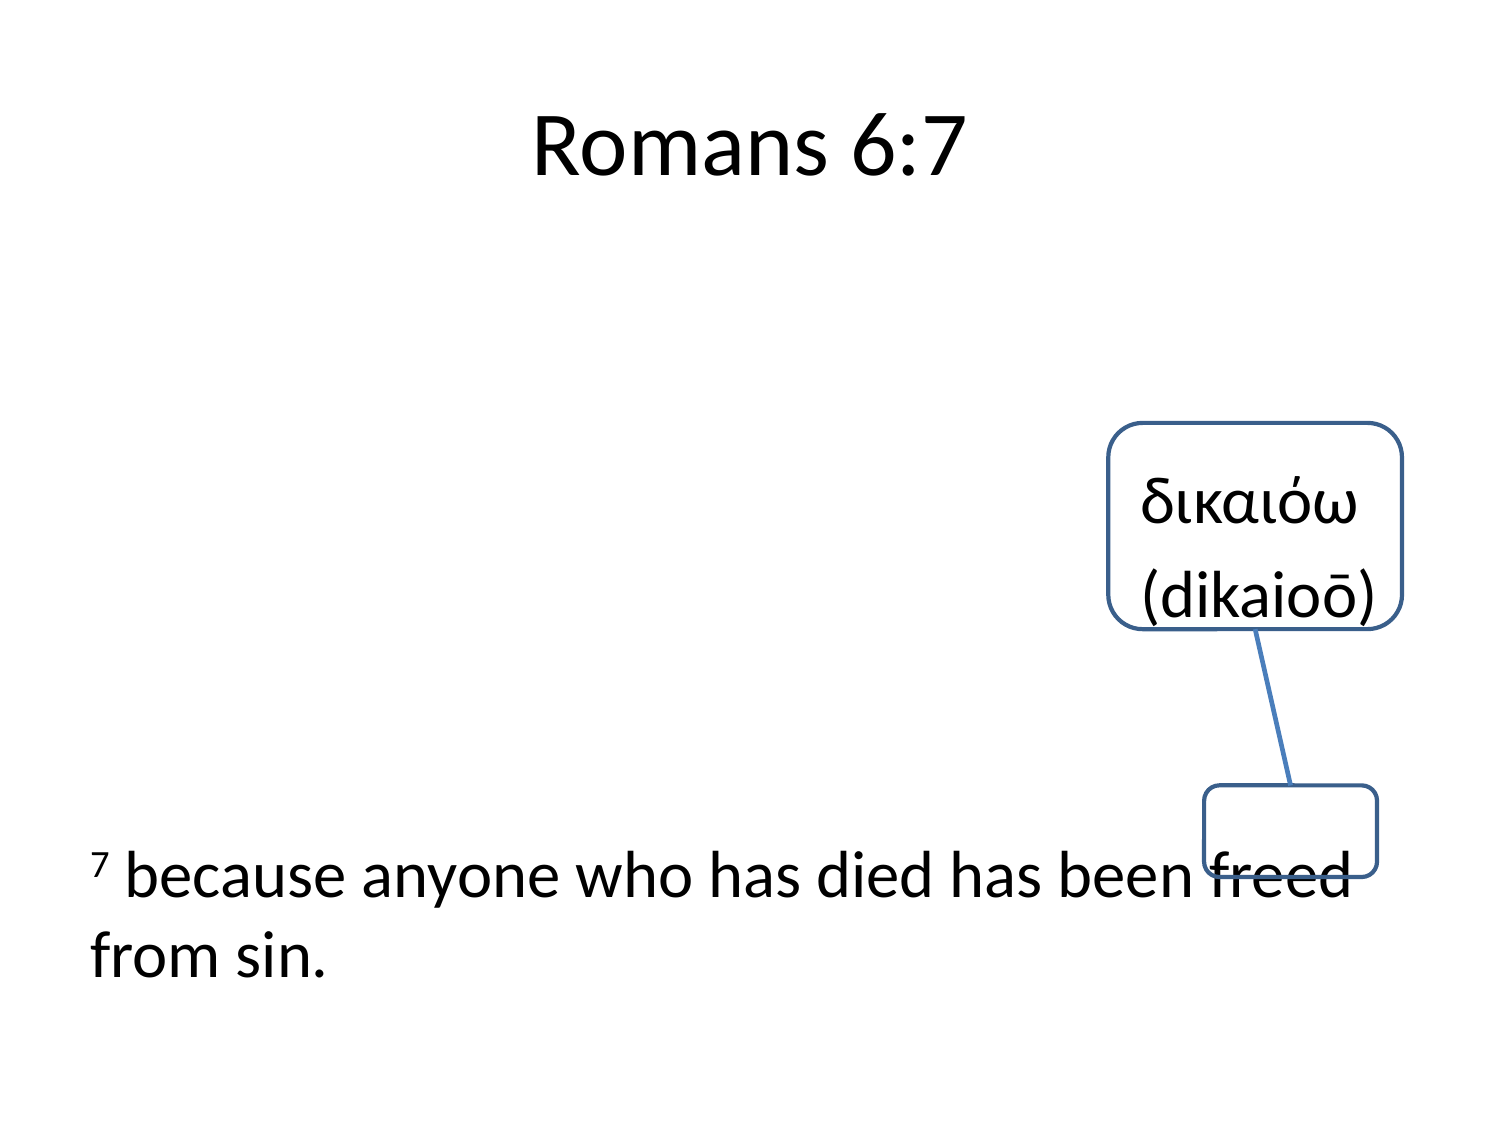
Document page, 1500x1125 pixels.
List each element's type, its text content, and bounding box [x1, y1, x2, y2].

list δικαιόω (dikaioō) 7 because anyone who has died has been freed from sin. [75, 262, 1425, 1005]
title Romans 6:7 [75, 45, 1425, 233]
text_box [1201, 783, 1380, 880]
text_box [1254, 628, 1291, 786]
text_box [1106, 420, 1405, 632]
